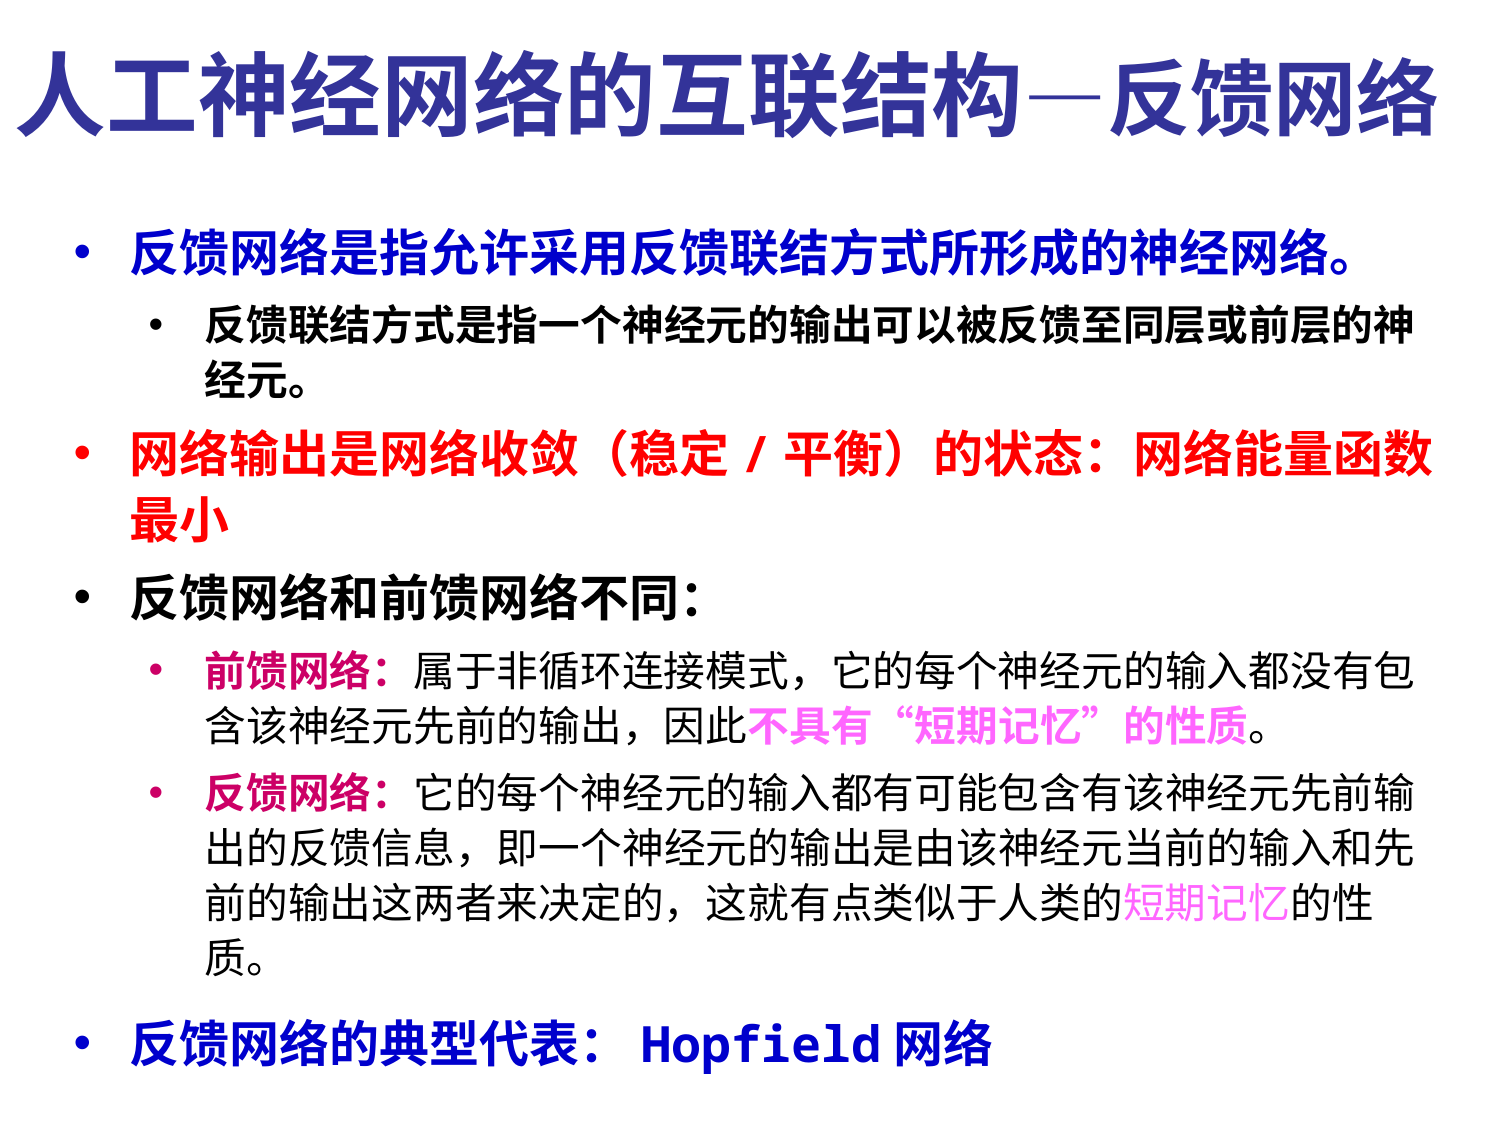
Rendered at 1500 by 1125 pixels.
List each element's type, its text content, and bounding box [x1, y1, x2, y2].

text_box 反馈网络是指允许采用反馈联结方式所形成的神经网络。 反馈联结方式是指一个神经元的输出可以被反馈至同层或前层的神经元。 网络输出是网络收敛（稳定/平衡）的状态：网络能量函数最小 反馈网络和前馈网络不同： 前馈网络：属于非循环连接模式，它的每个神经元的输入都没有包含该神经元先前的输出，因此不具有“短期记忆”的性质。 反馈网络：它的每个神经元的输入都有可能包含有该神经元先前输出的反馈信息，即一个神经元的输出是由该神经元当前的输入和先前的输出这两者来决定的，这就有点类似于人类的短期记忆的性质。 反馈网络的典型代表：Hopfield网络 [58, 208, 1465, 1081]
text_box 人工神经网络的互联结构—反馈网络 [0, 30, 1500, 156]
